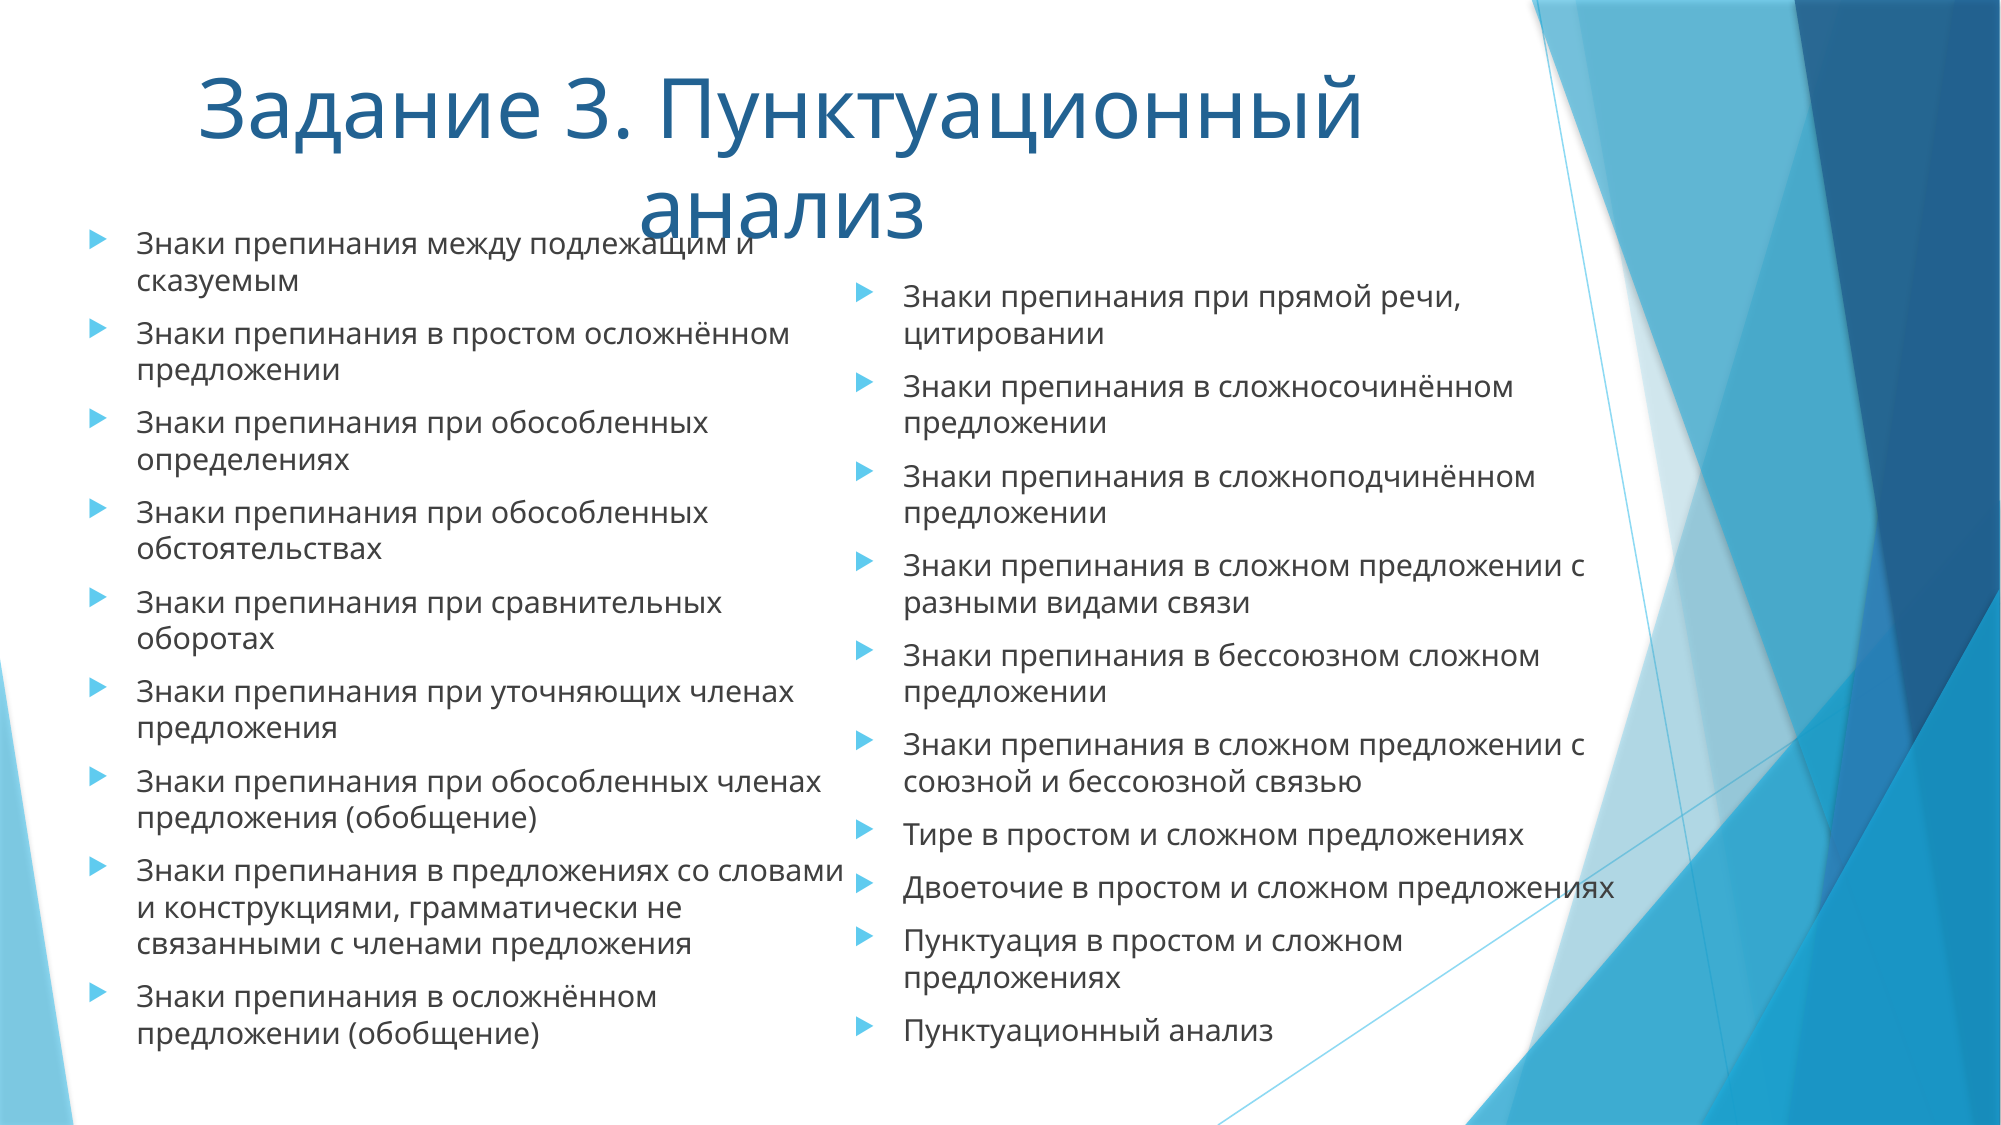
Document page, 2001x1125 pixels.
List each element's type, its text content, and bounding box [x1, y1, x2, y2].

list Знаки препинания между подлежащим и сказуемым Знаки препинания в простом осложнённом предложении Знаки препинания при обособленных определениях Знаки препинания при обособленных обстоятельствах Знаки препинания при сравнительных оборотах Знаки препинания при уточняющих членах предложения Знаки препинания при обособленных членах предложения (обобщение) Знаки препинания в предложениях со словами и конструкциями, грамматически не связанными с членами предложения Знаки препинания в осложнённом предложении (обобщение) Знаки препинания при прямой речи, цитировании Знаки препинания в сложносочинённом предложении Знаки препинания в сложноподчинённом предложении Знаки препинания в сложном предложении с разными видами связи Знаки препинания в бессоюзном сложном предложении Знаки препинания в сложном предложении с союзной и бессоюзной связью Тире в простом и сложном предложениях Двоеточие в простом и сложном предложениях Пунктуация в простом и сложном предложениях Пунктуационный анализ [72, 216, 1636, 1104]
title Задание 3. Пунктуационный анализ [32, 48, 1533, 217]
